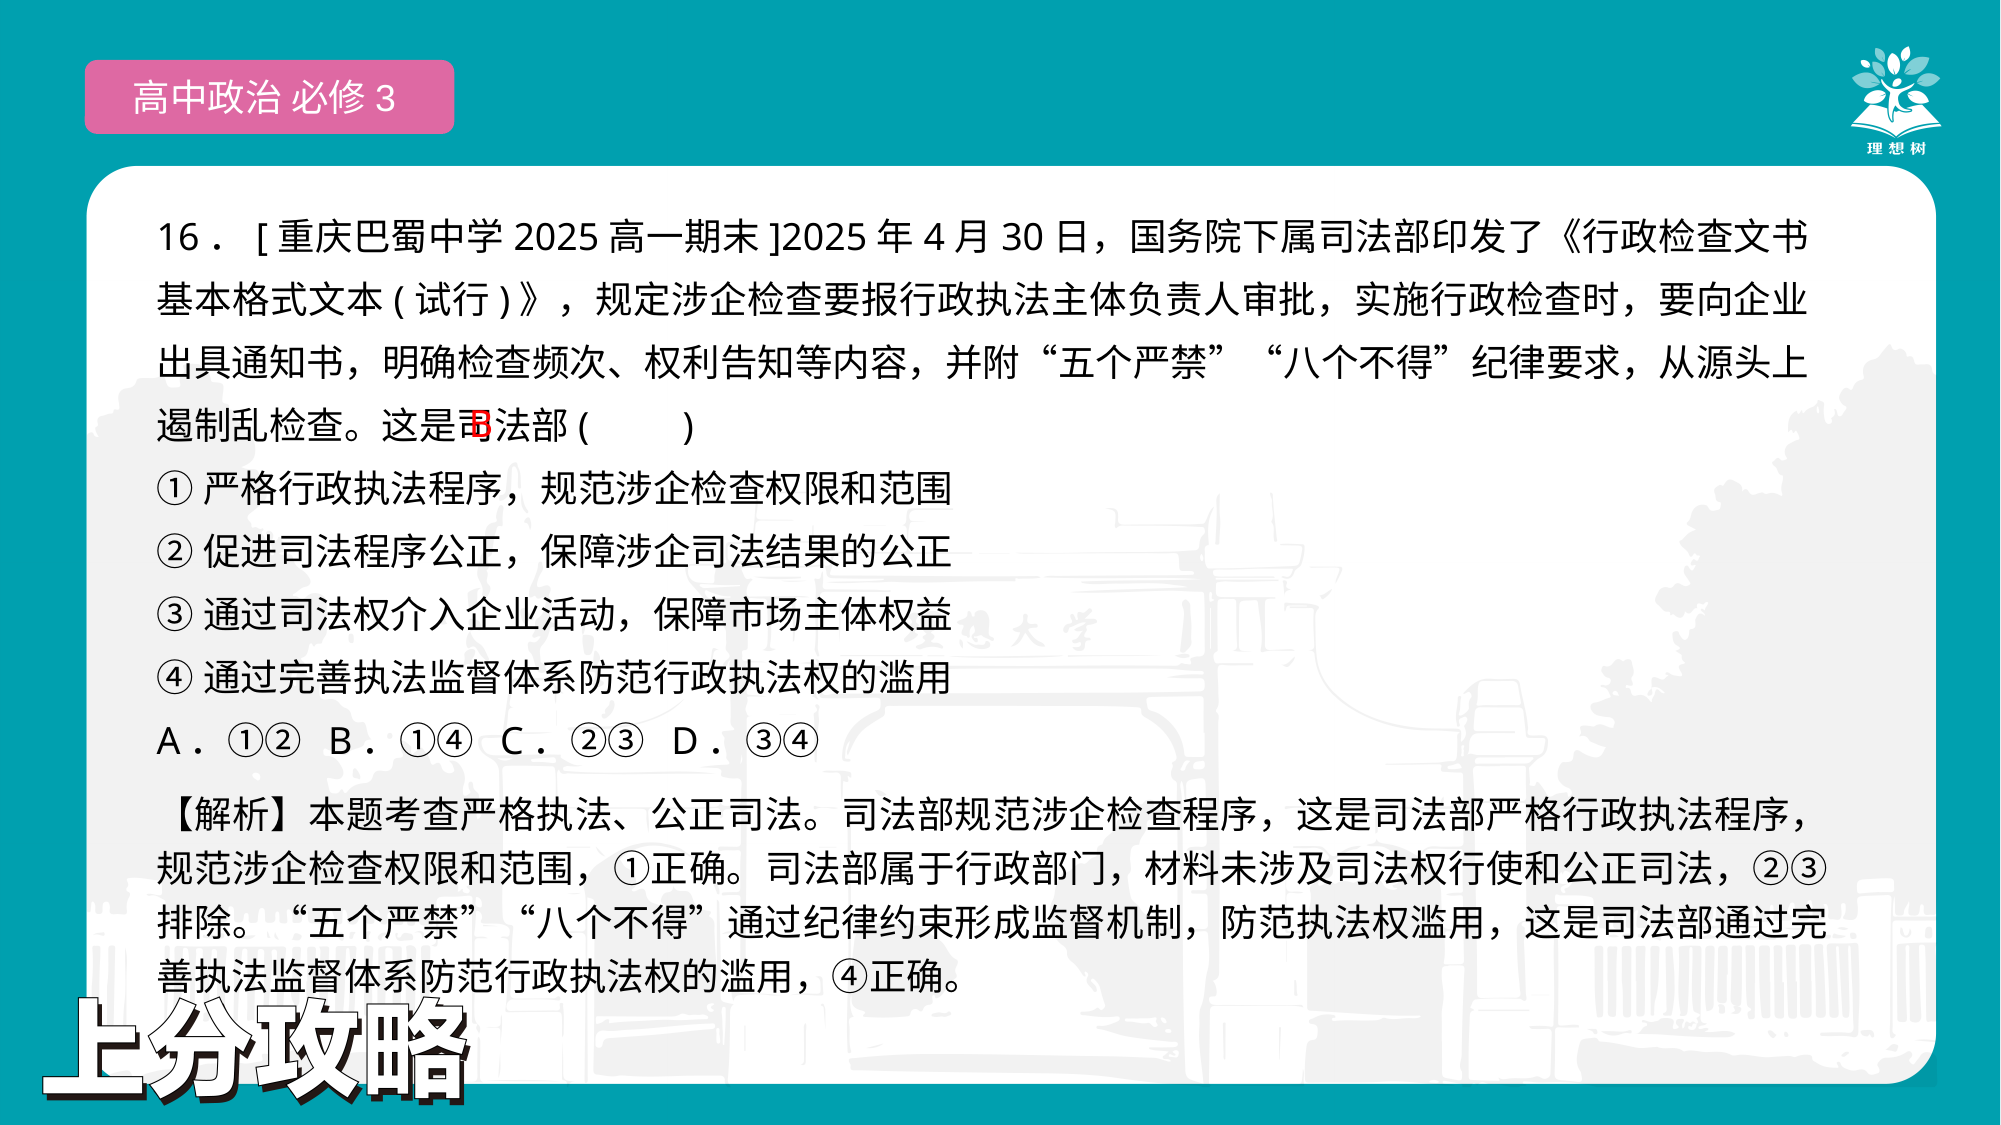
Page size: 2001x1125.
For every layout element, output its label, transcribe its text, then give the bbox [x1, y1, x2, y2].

picture [0, 0, 2001, 1125]
text_box 【解析】本题考查严格执法、公正司法。司法部规范涉企检查程序，这是司法部严格行政执法程序，规范涉企检查权限和范围，①正确。司法部属于行政部门，材料未涉及司法权行使和公正司法，②③排除。“五个严禁”“八个不得”通过纪律约束形成监督机制，防范执法权滥用，这是司法部通过完善执法监督体系防范行政执法权的滥用，④正确。 [141, 774, 1843, 1006]
text_box 高中政治 必修3 [83, 58, 456, 135]
text_box B [454, 370, 565, 453]
text_box 16．[重庆巴蜀中学2025高一期末]2025年4月30日，国务院下属司法部印发了《行政检查文书基本格式文本(试行)》，规定涉企检查要报行政执法主体负责人审批，实施行政检查时，要向企业出具通知书，明确检查频次、权利告知等内容，并附“五个严禁”“八个不得”纪律要求，从源头上遏制乱检查。这是司法部( ) ①严格行政执法程序，规范涉企检查权限和范围 ②促进司法程序公正，保障涉企司法结果的公正 ③通过司法权介入企业活动，保障市场主体权益 ④通过完善执法监督体系防范行政执法权的滥用 A．①② B．①④ C．②③ D．③④ [141, 187, 1824, 770]
